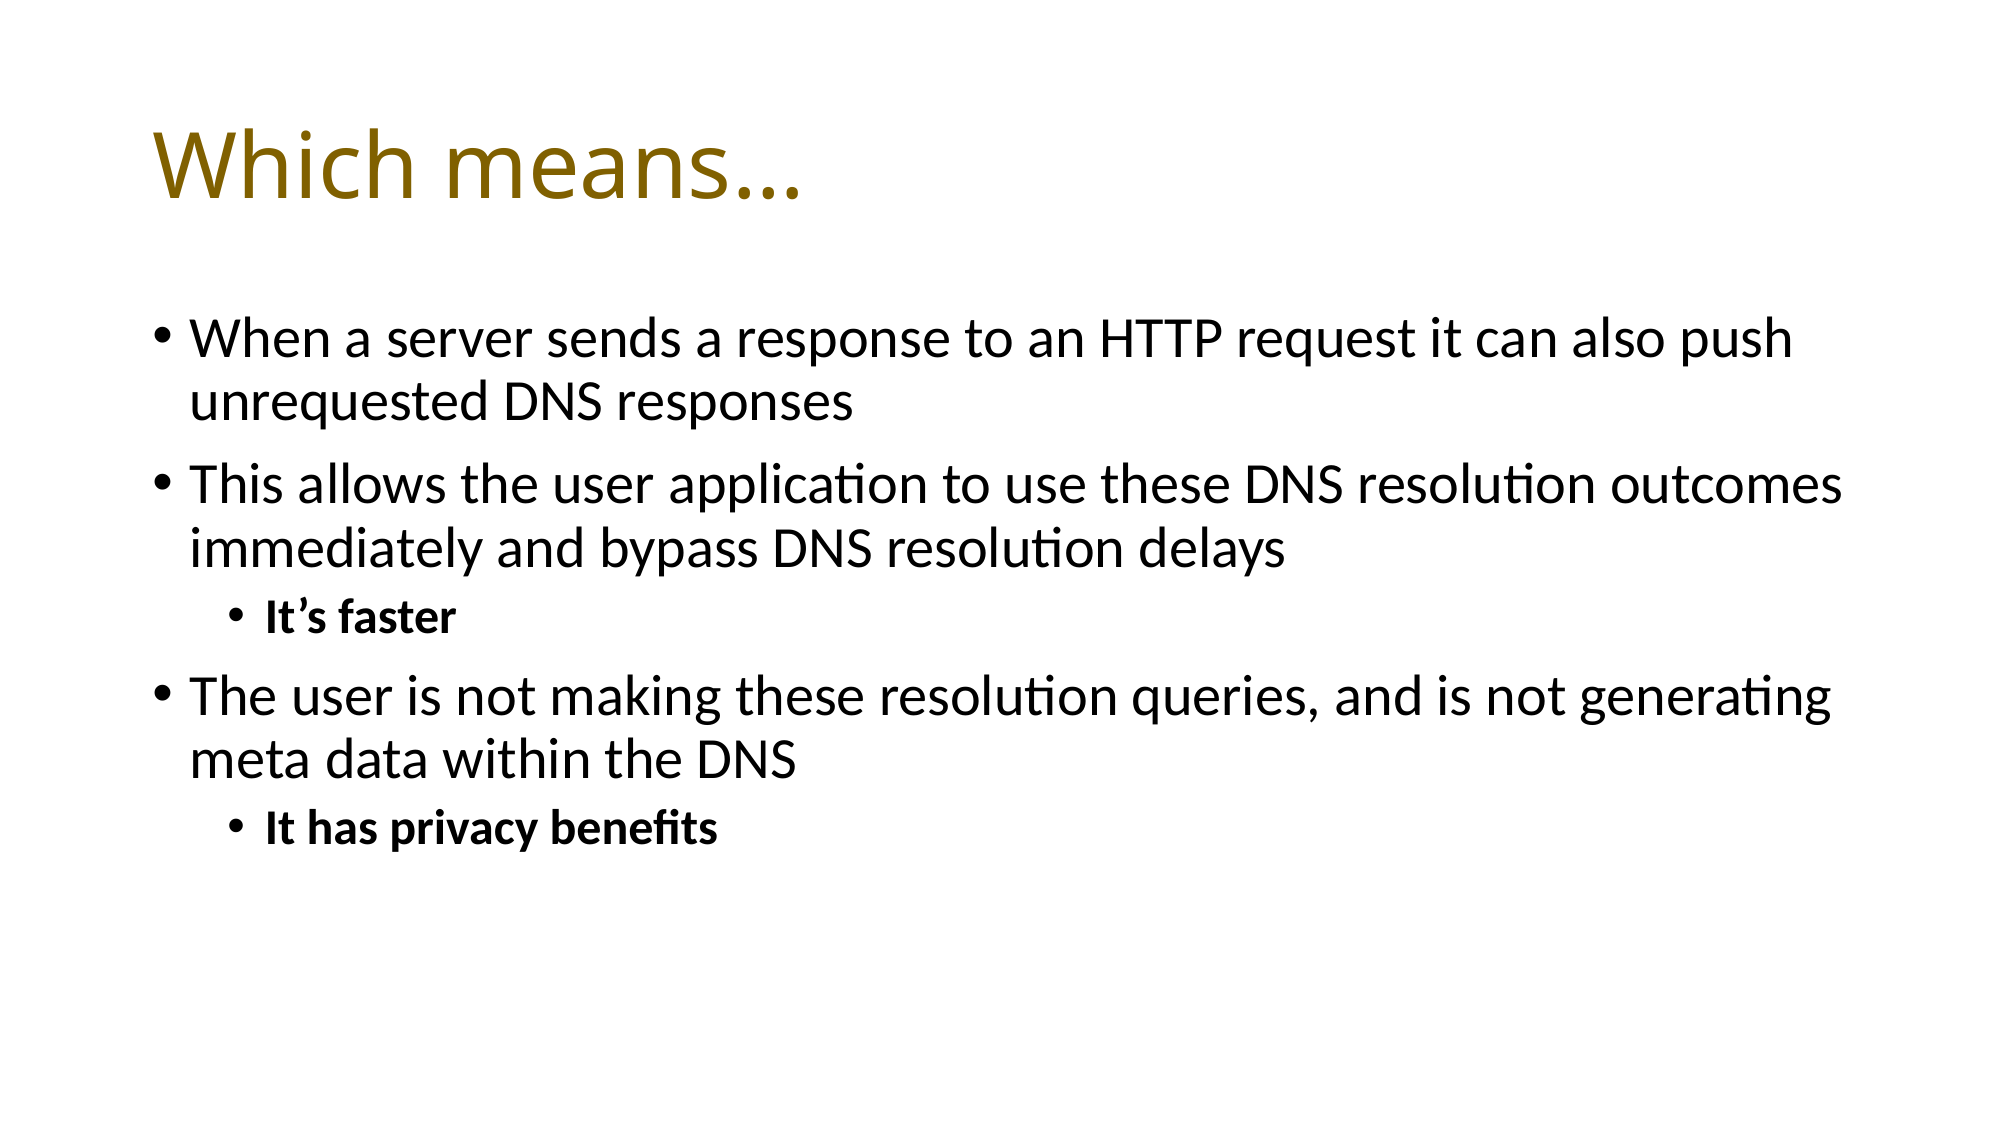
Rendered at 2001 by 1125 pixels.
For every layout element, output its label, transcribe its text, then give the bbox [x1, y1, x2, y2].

list When a server sends a response to an HTTP request it can also push unrequested DNS responses This allows the user application to use these DNS resolution outcomes immediately and bypass DNS resolution delays It’s faster The user is not making these resolution queries, and is not generating meta data within the DNS It has privacy benefits [137, 299, 1863, 1014]
title Which means… [137, 59, 1863, 278]
